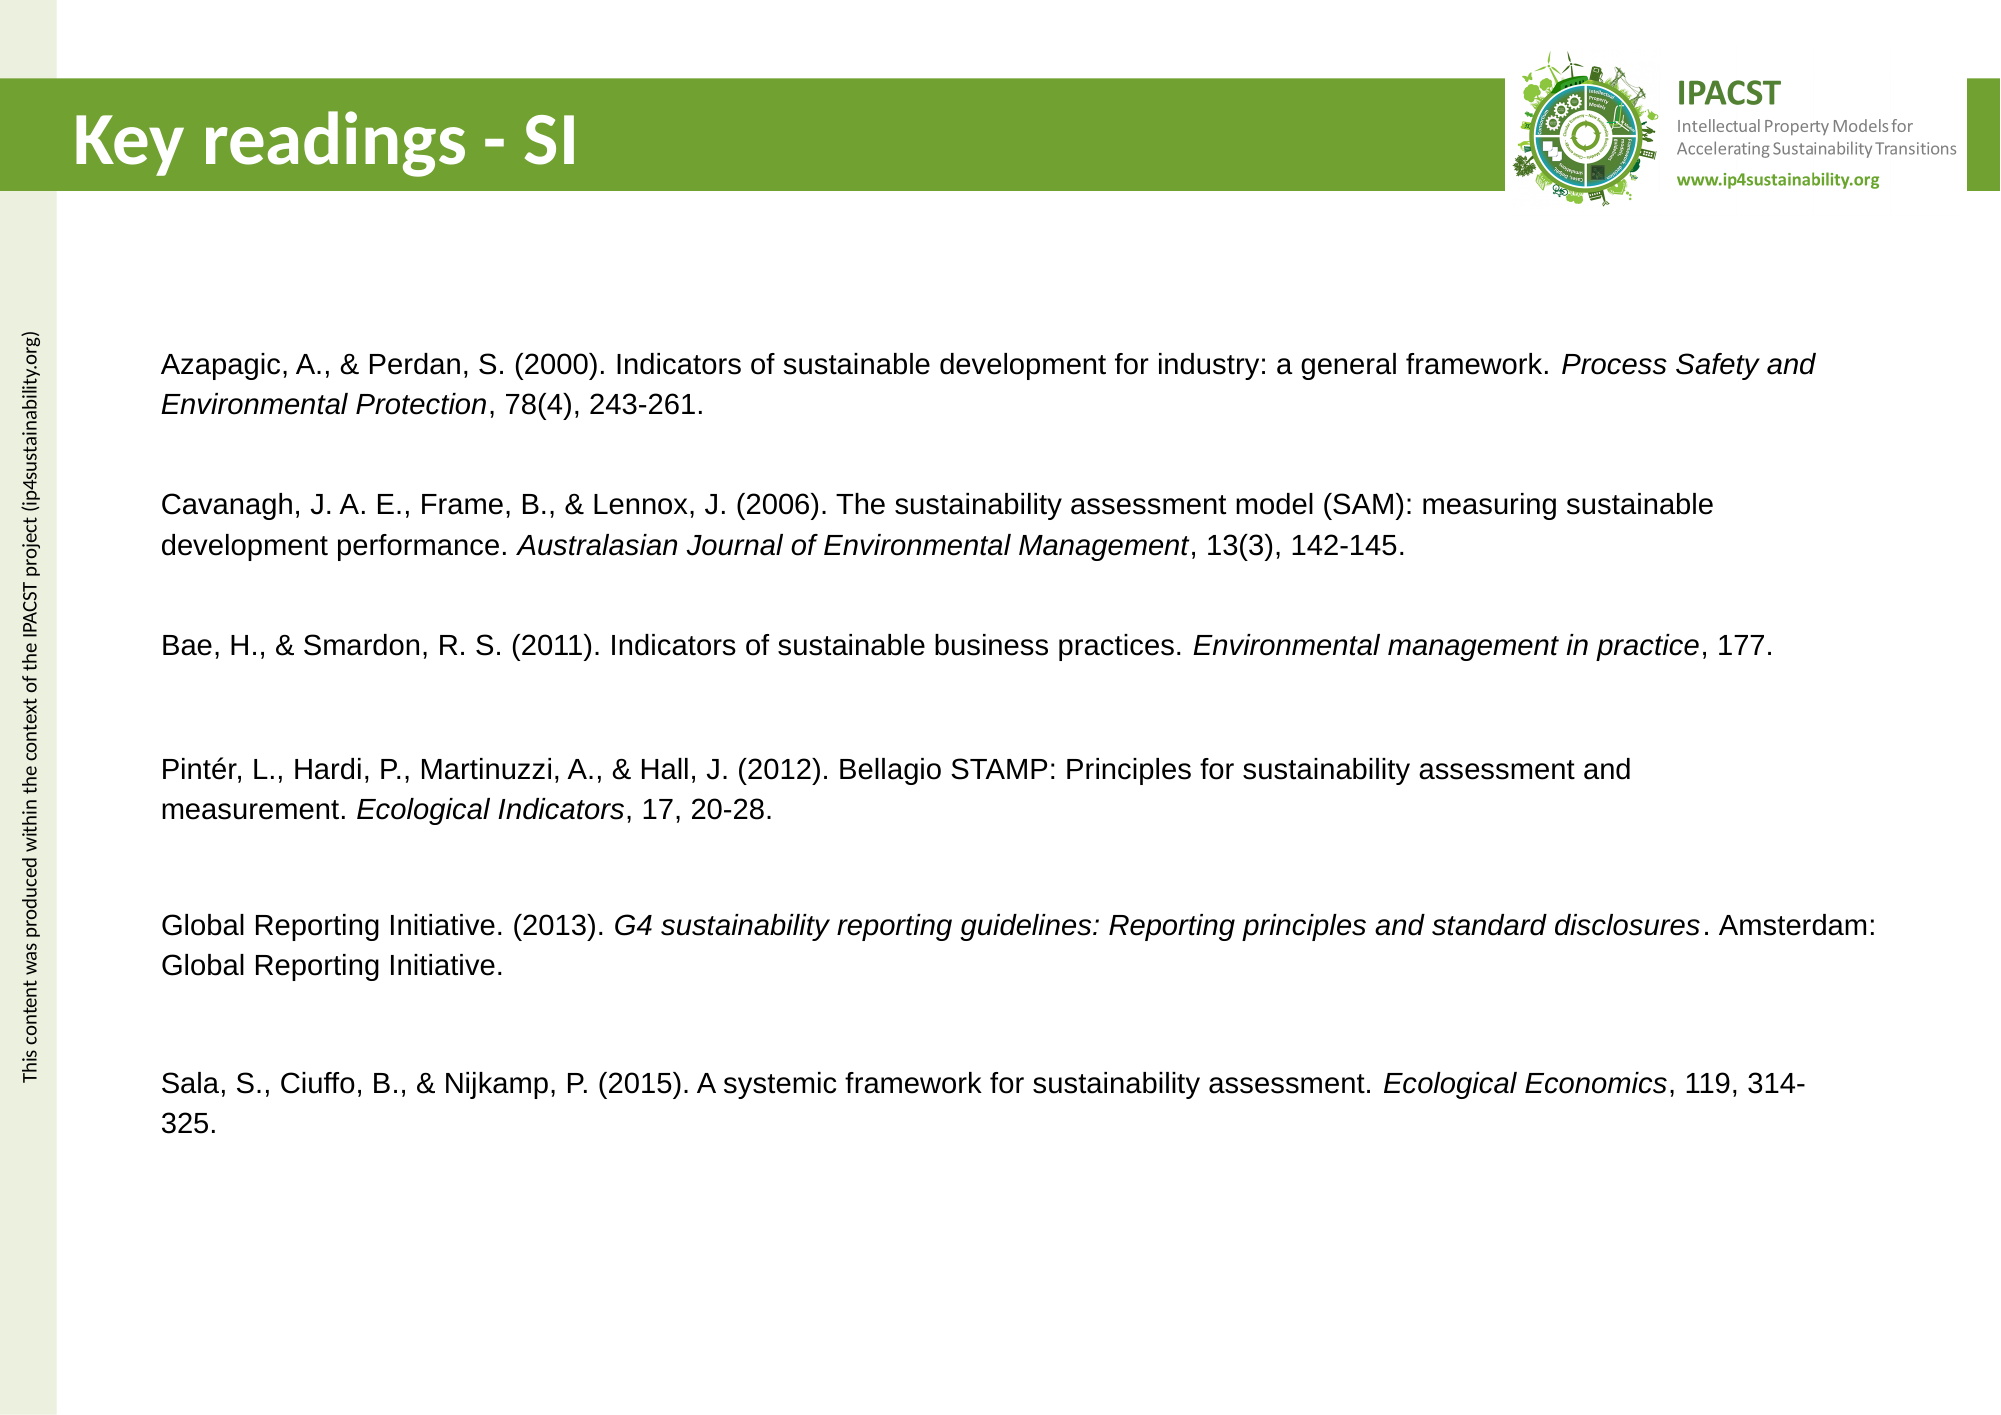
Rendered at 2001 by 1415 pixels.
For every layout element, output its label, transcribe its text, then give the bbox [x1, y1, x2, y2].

text_box Pintér, L., Hardi, P., Martinuzzi, A., & Hall, J. (2012). Bellagio STAMP: Principles for sustainability assessment and measurement. Ecological Indicators, 17, 20-28. [146, 737, 1824, 833]
text_box Azapagic, A., & Perdan, S. (2000). Indicators of sustainable development for industry: a general framework. Process Safety and Environmental Protection, 78(4), 243-261. [146, 332, 1855, 428]
text_box Sala, S., Ciuffo, B., & Nijkamp, P. (2015). A systemic framework for sustainability assessment. Ecological Economics, 119, 314-325. [146, 1051, 1855, 1147]
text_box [0, 43, 2000, 216]
text_box Bae, H., & Smardon, R. S. (2011). Indicators of sustainable business practices. Environmental management in practice, 177. [146, 613, 1908, 669]
text_box Global Reporting Initiative. (2013). G4 sustainability reporting guidelines: Reporting principles and standard disclosures. Amsterdam: Global Reporting Initiative. [146, 893, 1933, 989]
text_box Cavanagh, J. A. E., Frame, B., & Lennox, J. (2006). The sustainability assessment model (SAM): measuring sustainable development performance. Australasian Journal of Environmental Management, 13(3), 142-145. [146, 473, 1855, 569]
